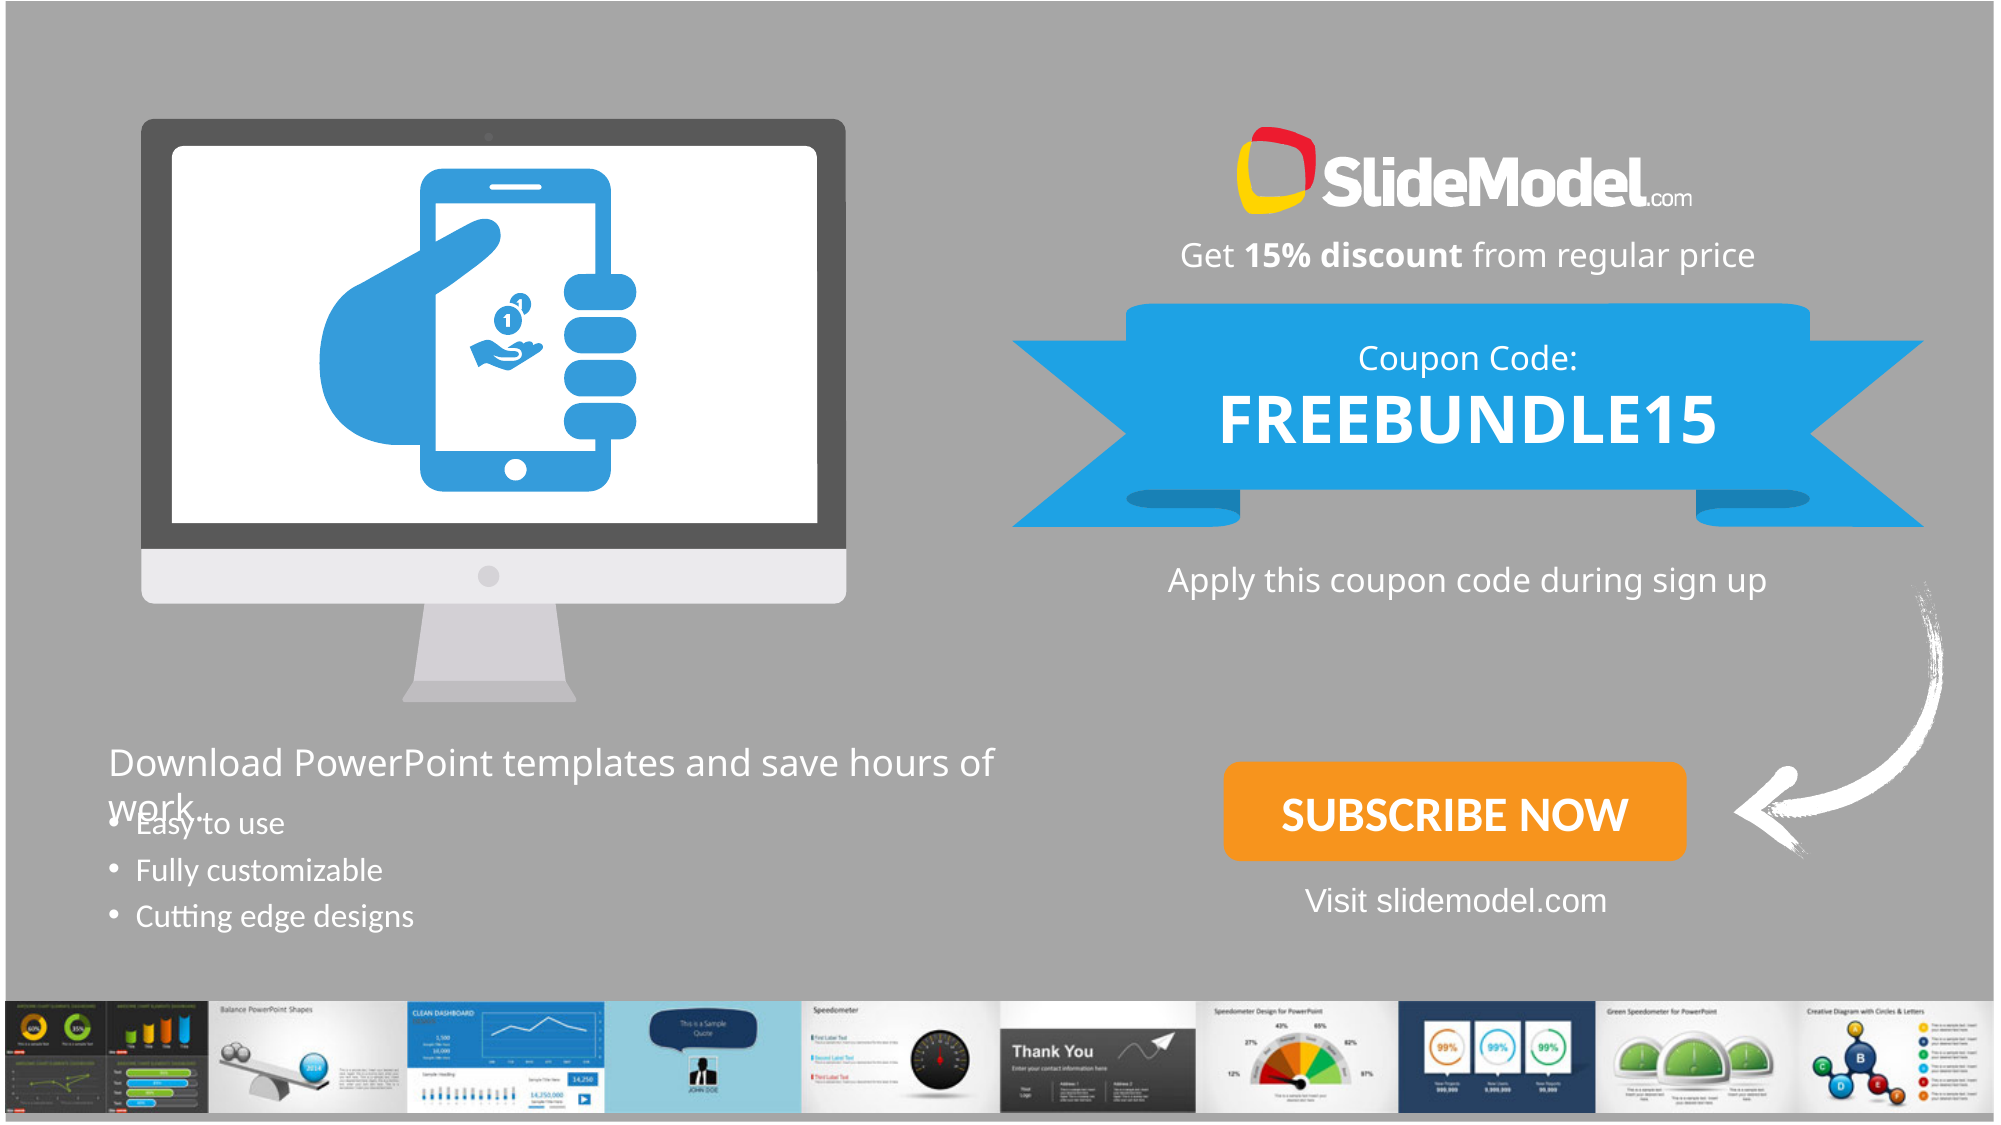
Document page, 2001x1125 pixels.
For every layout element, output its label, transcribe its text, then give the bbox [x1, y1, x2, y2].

text_box Coupon Code: FREEBUNDLE15 [1172, 330, 1764, 465]
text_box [141, 118, 847, 703]
text_box Apply this coupon code during sign up [1129, 551, 1808, 607]
text_box [5, 0, 1995, 1123]
text_box Visit slidemodel.com [1248, 874, 1665, 925]
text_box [319, 168, 637, 492]
text_box SUBSCRIBE NOW [1222, 760, 1688, 863]
text_box [1733, 594, 1944, 860]
picture [5, 1001, 1994, 1113]
text_box [1012, 303, 1924, 527]
picture [1236, 127, 1692, 214]
text_box Easy to use Fully customizable Cutting edge designs [93, 836, 864, 942]
text_box Get 15% discount from regular price [1058, 226, 1879, 282]
text_box Download PowerPoint templates and save hours of work. [93, 732, 1059, 836]
